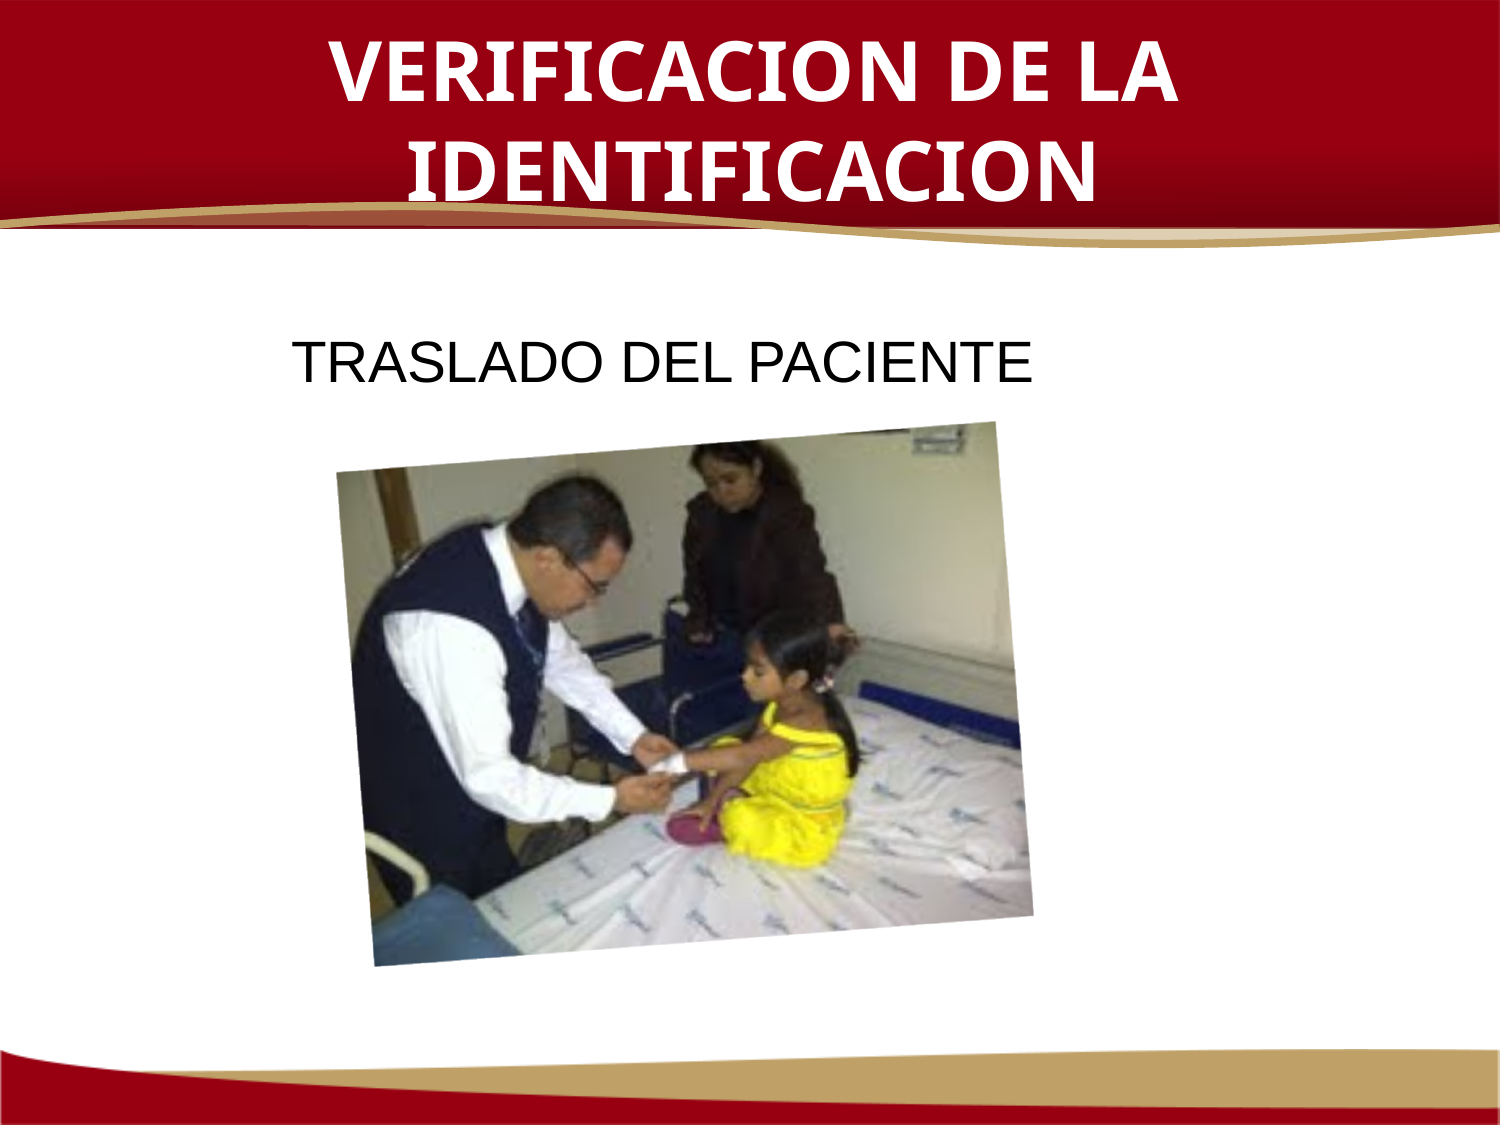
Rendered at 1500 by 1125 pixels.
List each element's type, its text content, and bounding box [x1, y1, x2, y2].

text_box TRASLADO DEL PACIENTE [276, 316, 1131, 402]
picture [337, 422, 1033, 966]
title VERIFICACION DE LA IDENTIFICACION [79, 42, 1430, 193]
picture [0, 1049, 1500, 1125]
picture [0, 0, 1500, 227]
picture [7, 225, 751, 229]
